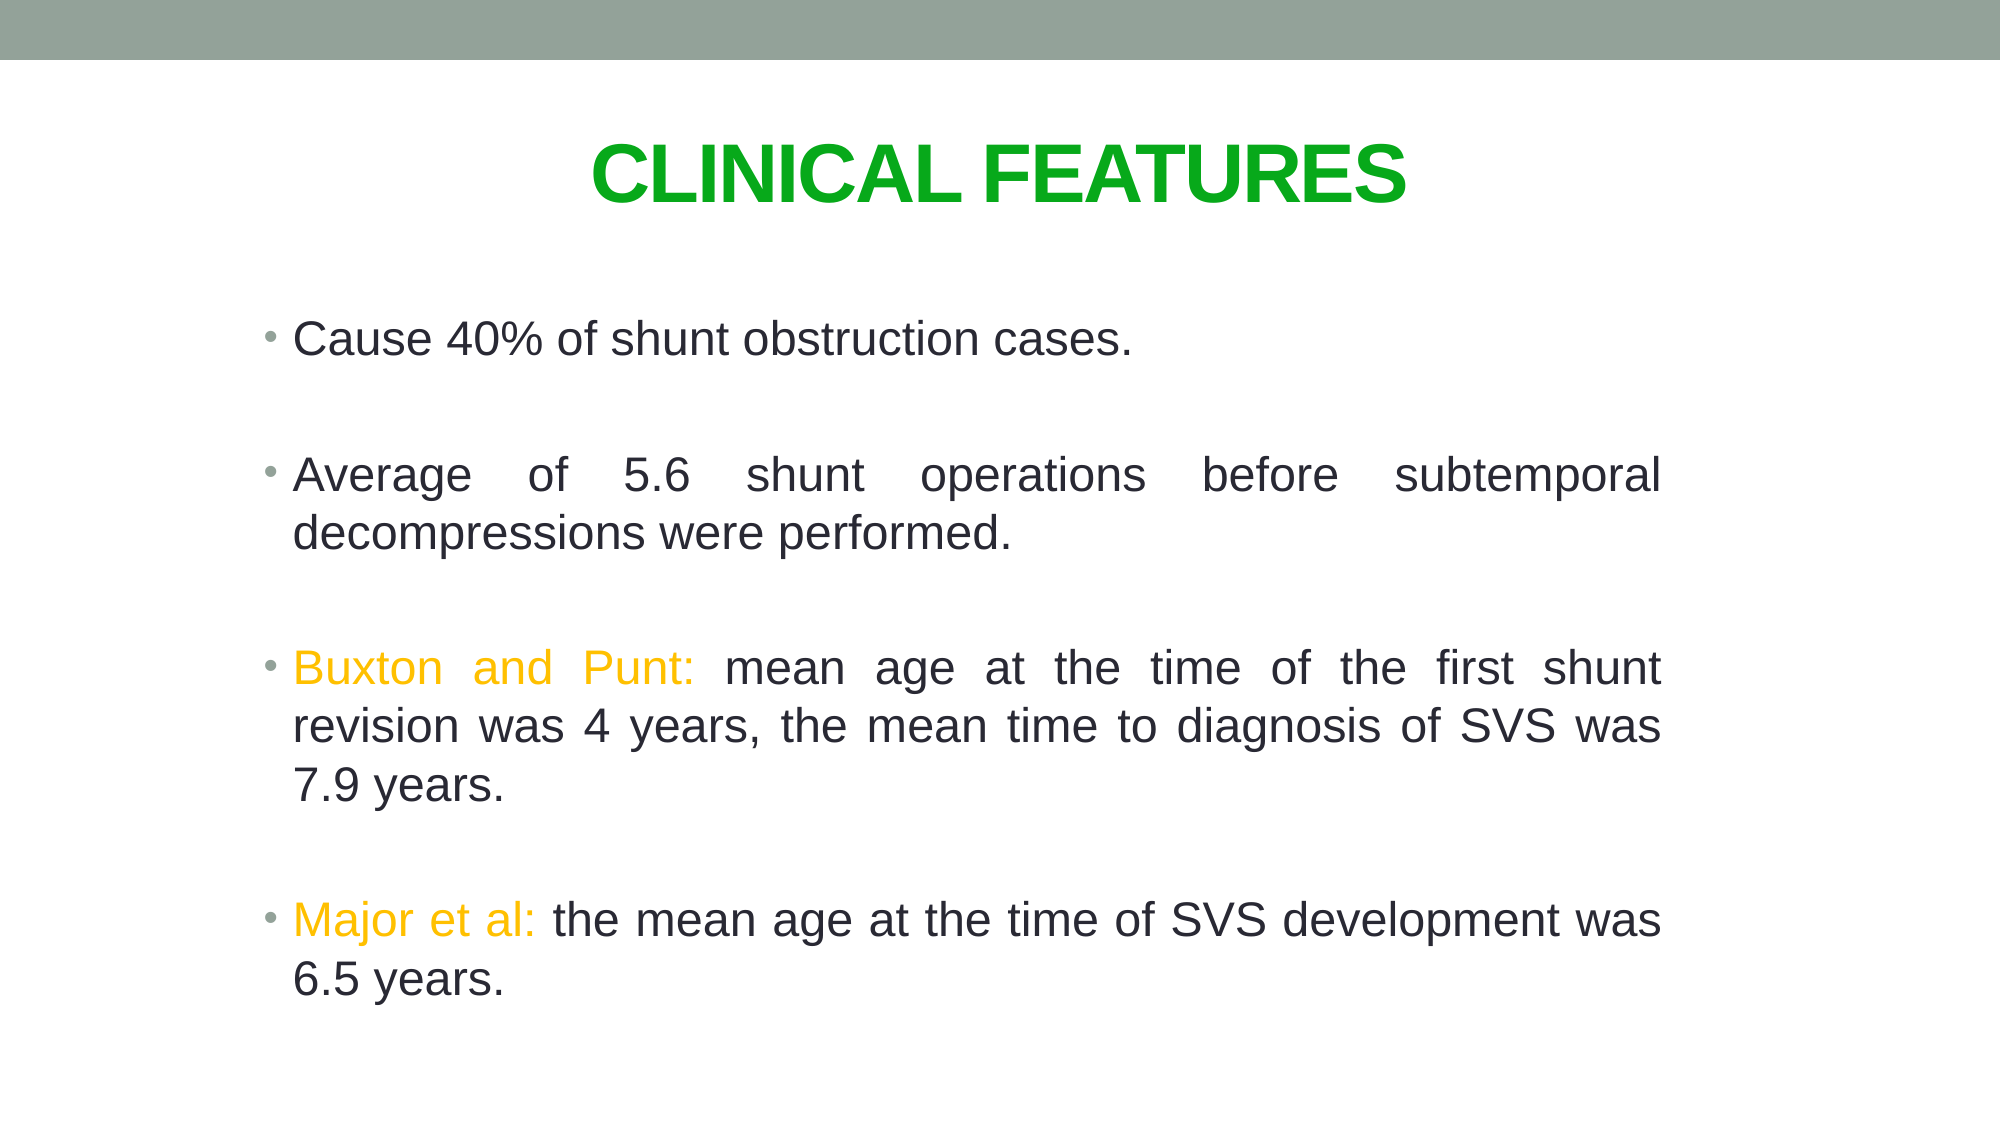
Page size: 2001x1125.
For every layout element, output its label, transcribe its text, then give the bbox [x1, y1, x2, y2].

list Cause 40% of shunt obstruction cases. Average of 5.6 shunt operations before subtemporal decompressions were performed. Buxton and Punt: mean age at the time of the first shunt revision was 4 years, the mean time to diagnosis of SVS was 7.9 years. Major et al: the mean age at the time of SVS development was 6.5 years. [248, 299, 1678, 1014]
title CLINICAL FEATURES [99, 87, 1900, 250]
